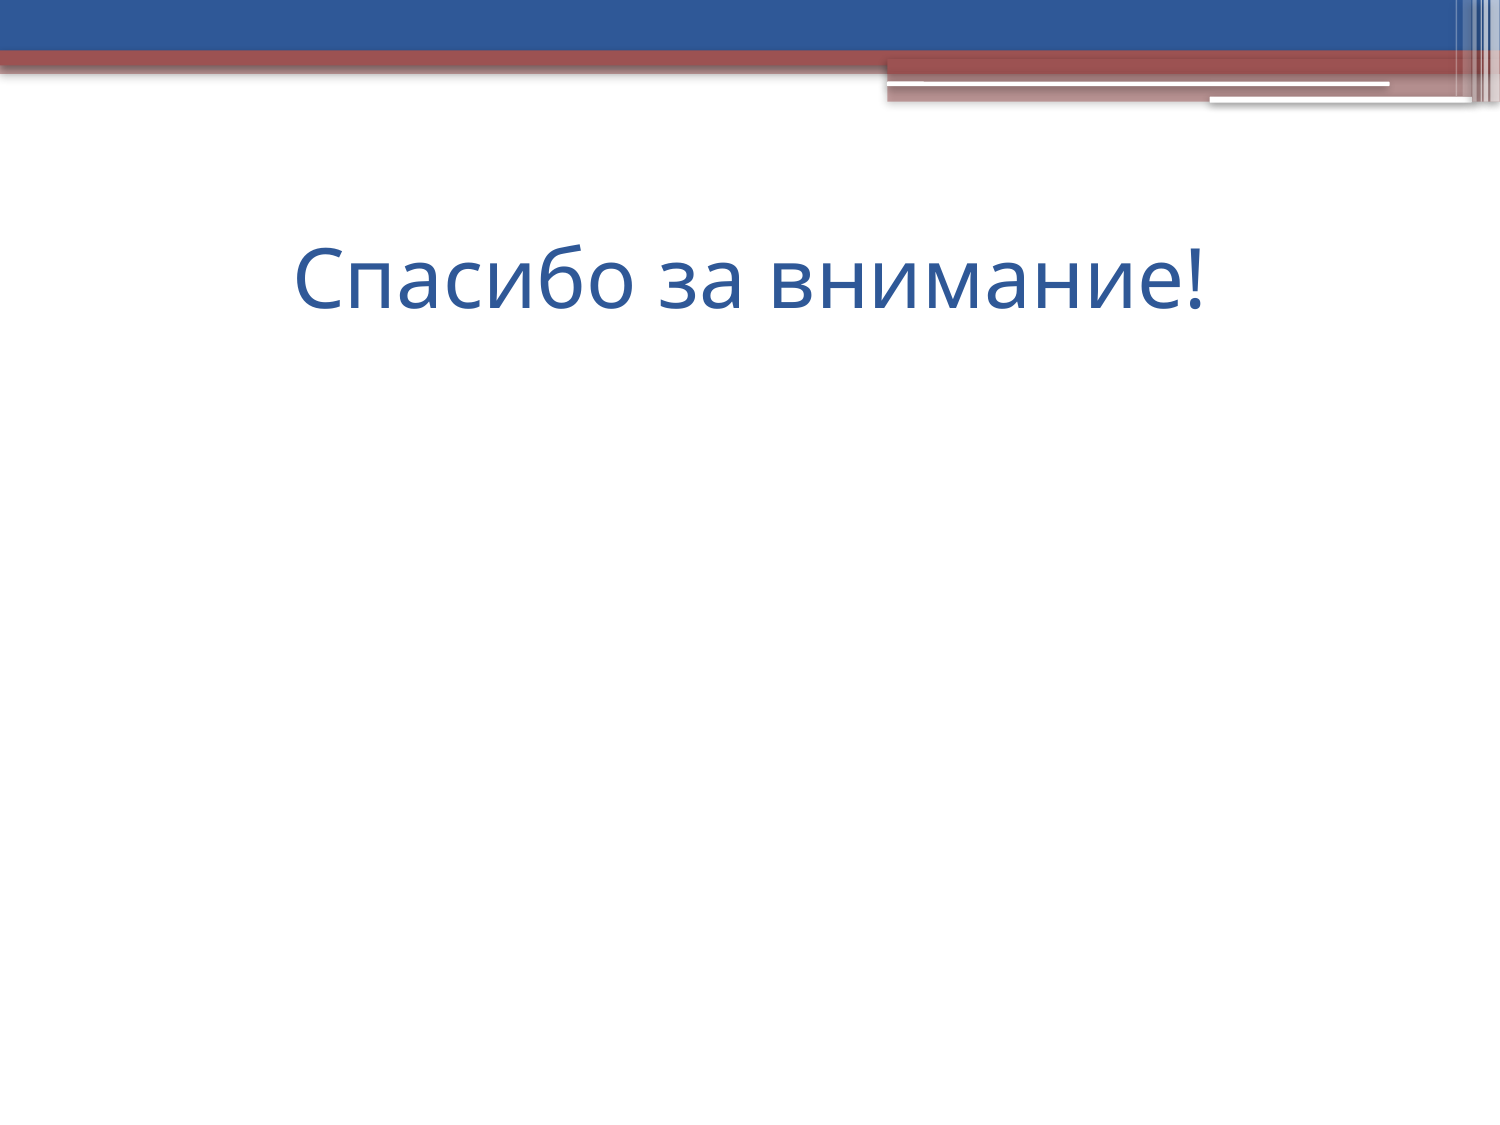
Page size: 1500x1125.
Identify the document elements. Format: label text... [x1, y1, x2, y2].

title Спасибо за внимание! [75, 187, 1425, 363]
